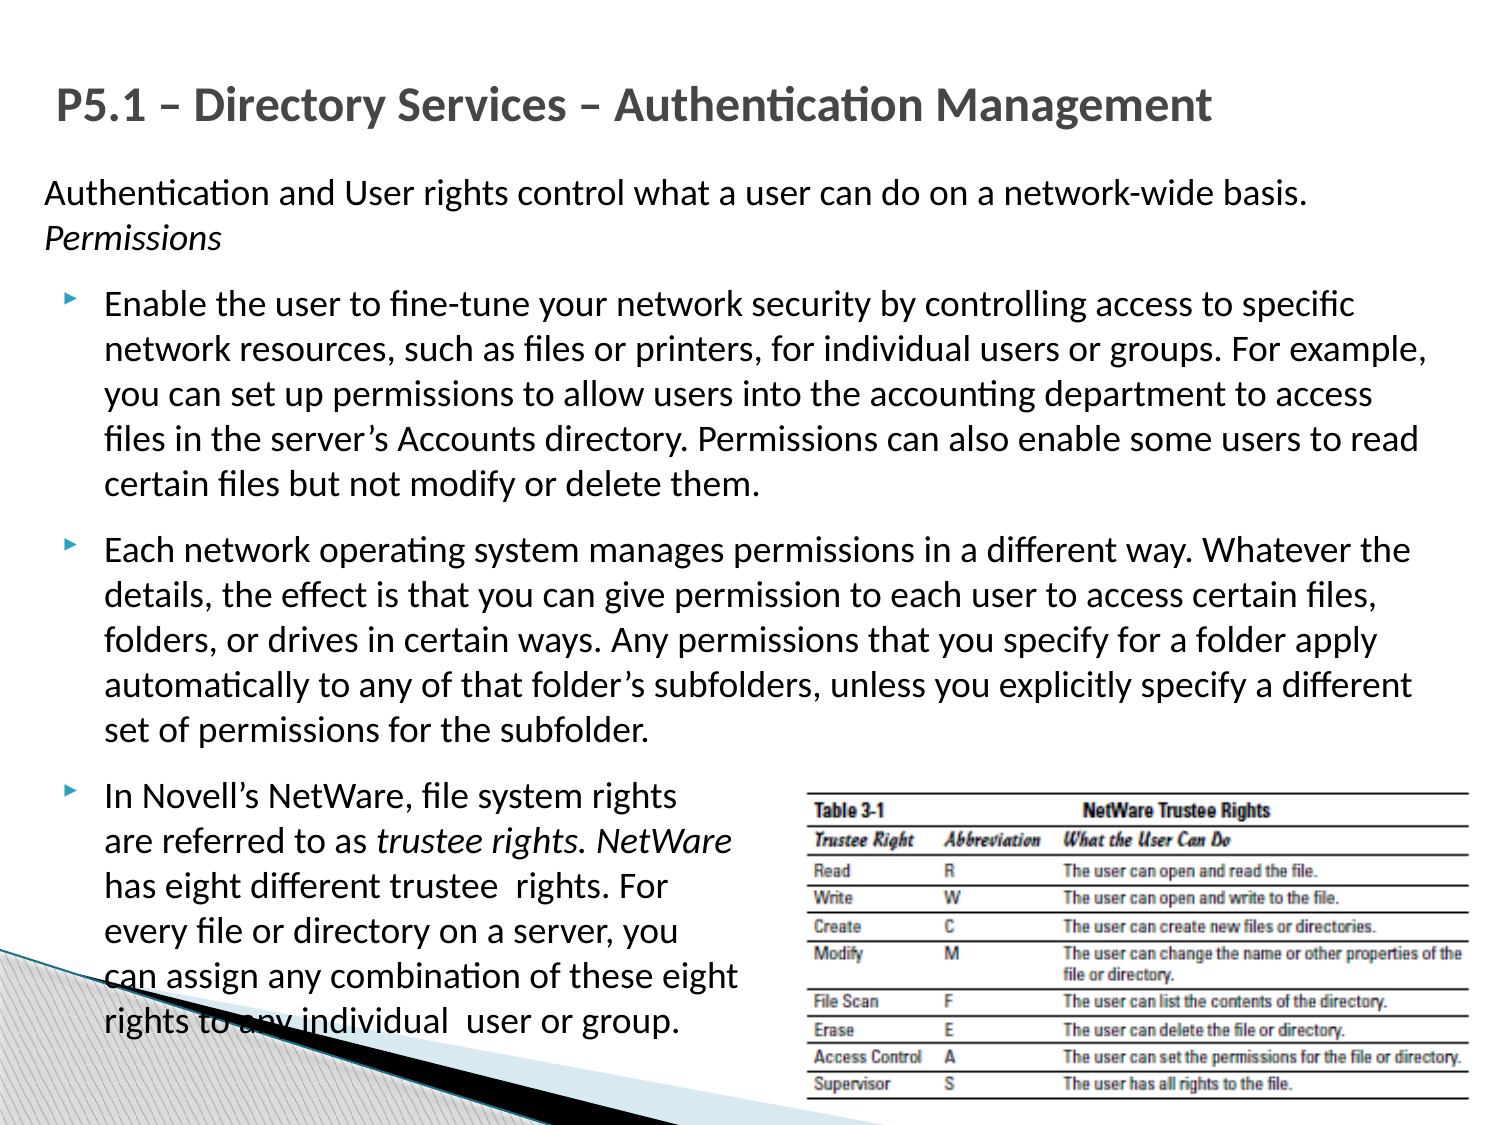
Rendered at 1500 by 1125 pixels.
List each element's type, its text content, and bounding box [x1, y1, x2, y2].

picture [800, 786, 1483, 1107]
list Authentication and User rights control what a user can do on a network-wide basis. Permissions Enable the user to fine-tune your network security by controlling access to specific network resources, such as files or printers, for individual users or groups. For example, you can set up permissions to allow users into the accounting department to access files in the server’s Accounts directory. Permissions can also enable some users to read certain files but not modify or delete them. Each network operating system manages permissions in a different way. Whatever the details, the effect is that you can give permission to each user to access certain files, folders, or drives in certain ways. Any permissions that you specify for a folder apply automatically to any of that folder’s subfolders, unless you explicitly specify a different set of permissions for the subfolder. In Novell’s NetWare, file system rights are referred to as trustee rights. NetWare has eight different trustee rights. For every file or directory on a server, you can assign any combination of these eight rights to any individual user or group. [29, 160, 1459, 764]
title P5.1 – Directory Services – Authentication Management [41, 7, 1459, 195]
